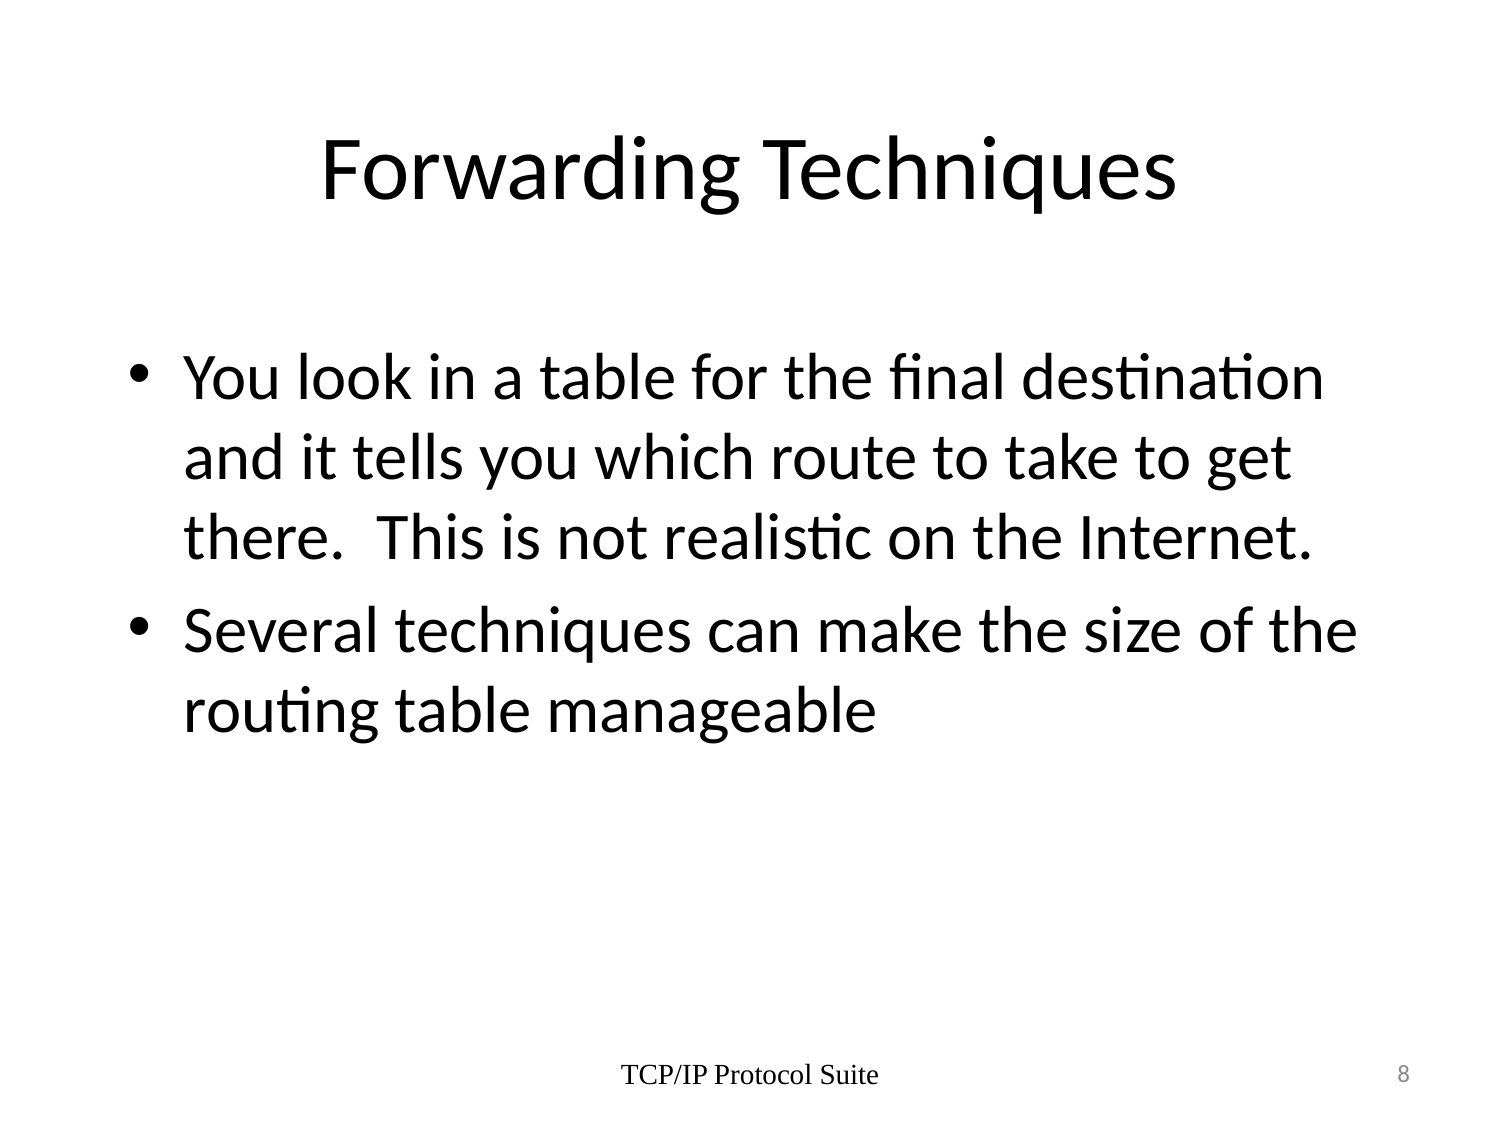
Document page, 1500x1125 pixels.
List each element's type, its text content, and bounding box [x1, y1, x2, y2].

footer TCP/IP Protocol Suite [512, 1042, 988, 1103]
list You look in a table for the final destination and it tells you which route to take to get there. This is not realistic on the Internet. Several techniques can make the size of the routing table manageable [112, 324, 1388, 1000]
slide_number 8 [1074, 1042, 1425, 1103]
title Forwarding Techniques [112, 99, 1388, 288]
